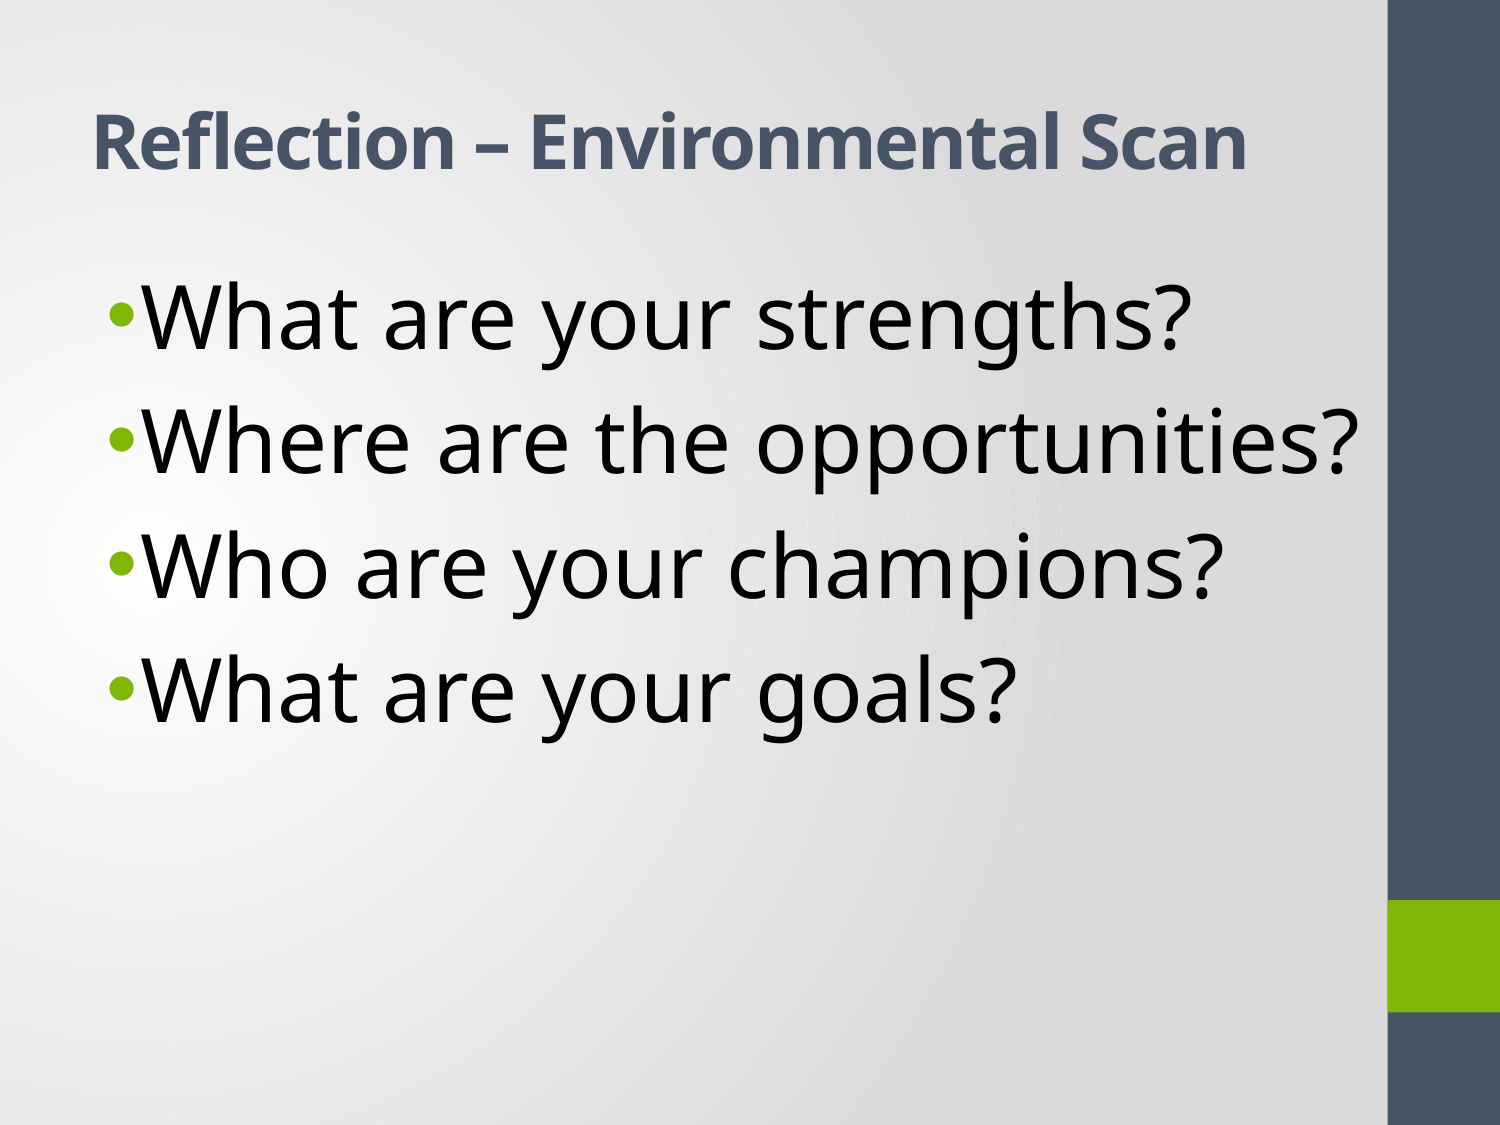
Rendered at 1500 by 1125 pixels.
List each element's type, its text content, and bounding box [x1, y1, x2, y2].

title Reflection – Environmental Scan [75, 45, 1325, 233]
list What are your strengths? Where are the opportunities? Who are your champions? What are your goals? [75, 252, 1379, 888]
